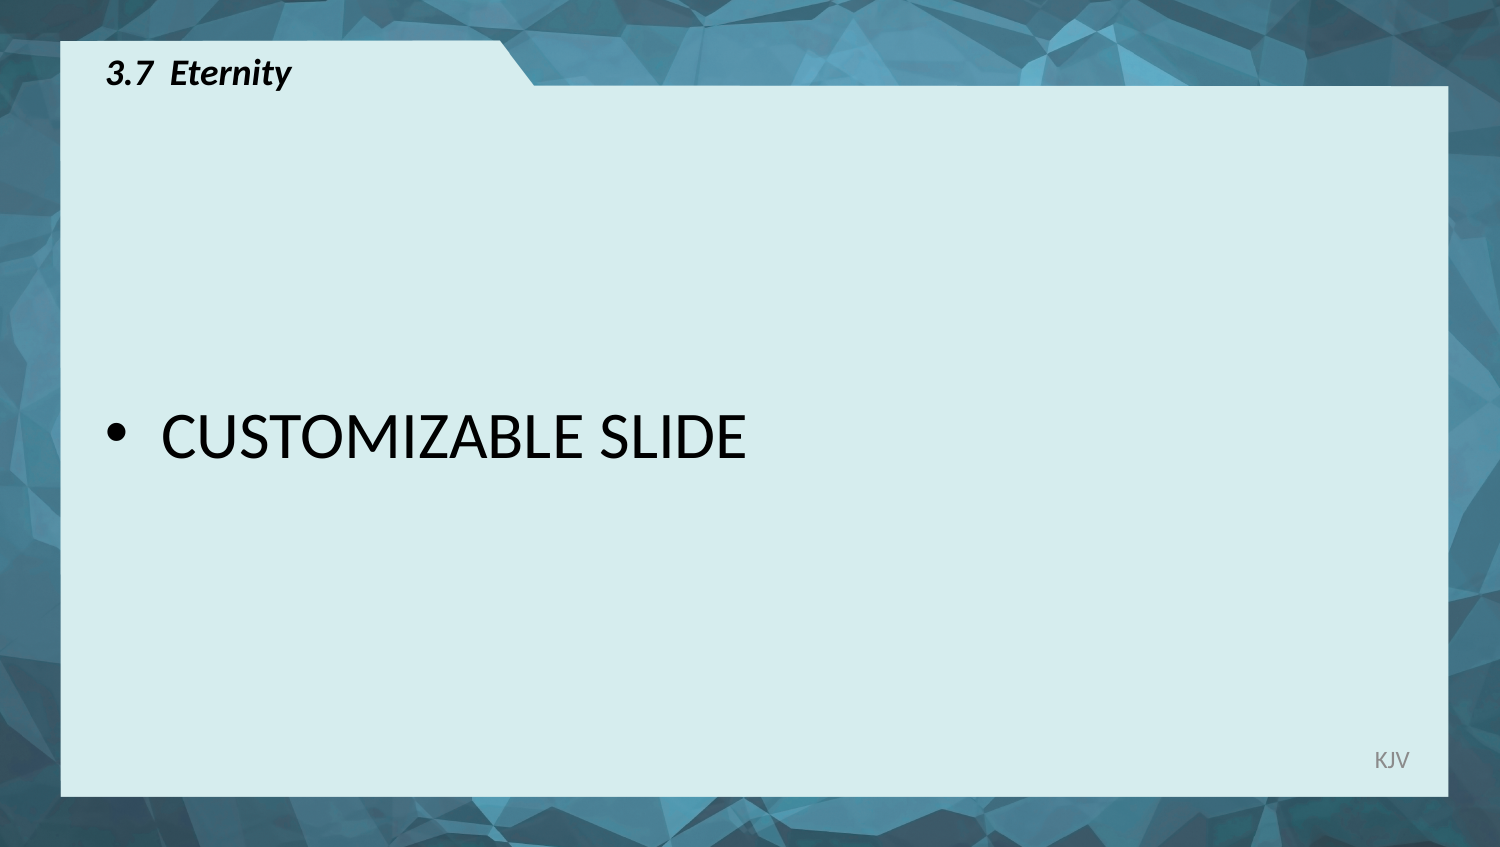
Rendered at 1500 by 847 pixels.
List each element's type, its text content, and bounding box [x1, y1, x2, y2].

list CUSTOMIZABLE SLIDE [89, 141, 1403, 722]
title 3.7 Eternity [89, 33, 1420, 108]
picture [0, 0, 1500, 847]
footer KJV [950, 736, 1425, 782]
